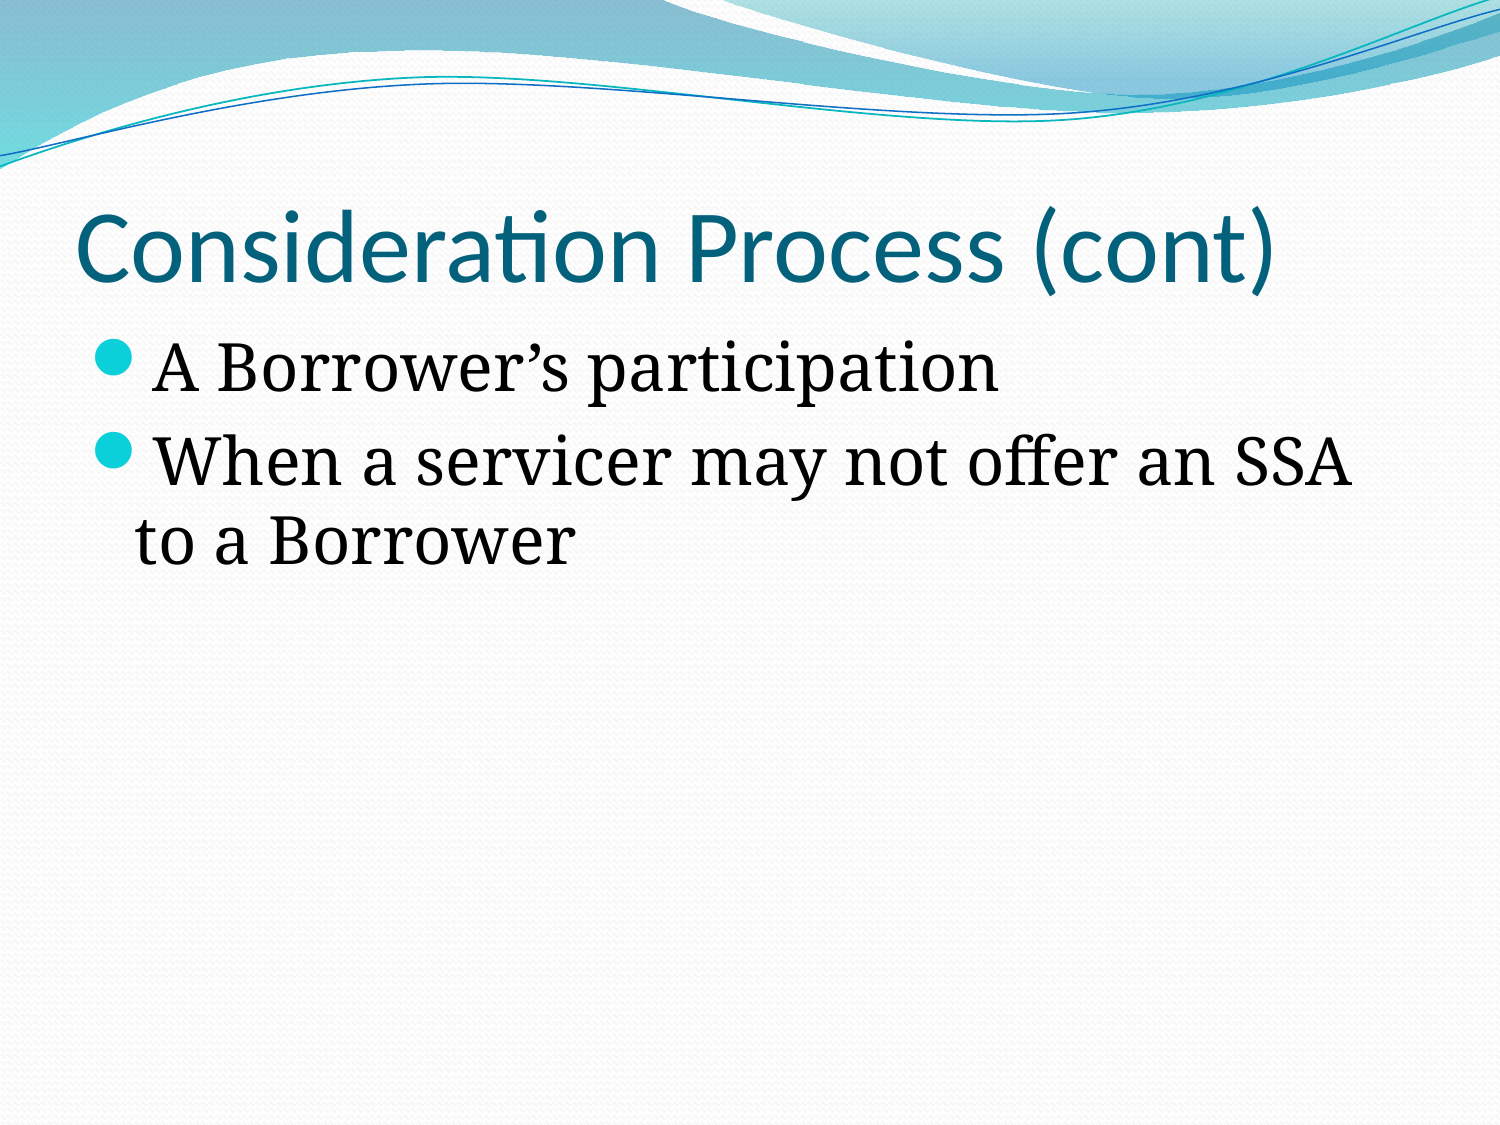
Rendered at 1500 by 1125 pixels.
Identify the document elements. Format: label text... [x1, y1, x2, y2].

list A Borrower’s participation When a servicer may not offer an SSA to a Borrower [75, 317, 1425, 1038]
title Consideration Process (cont) [75, 115, 1425, 303]
